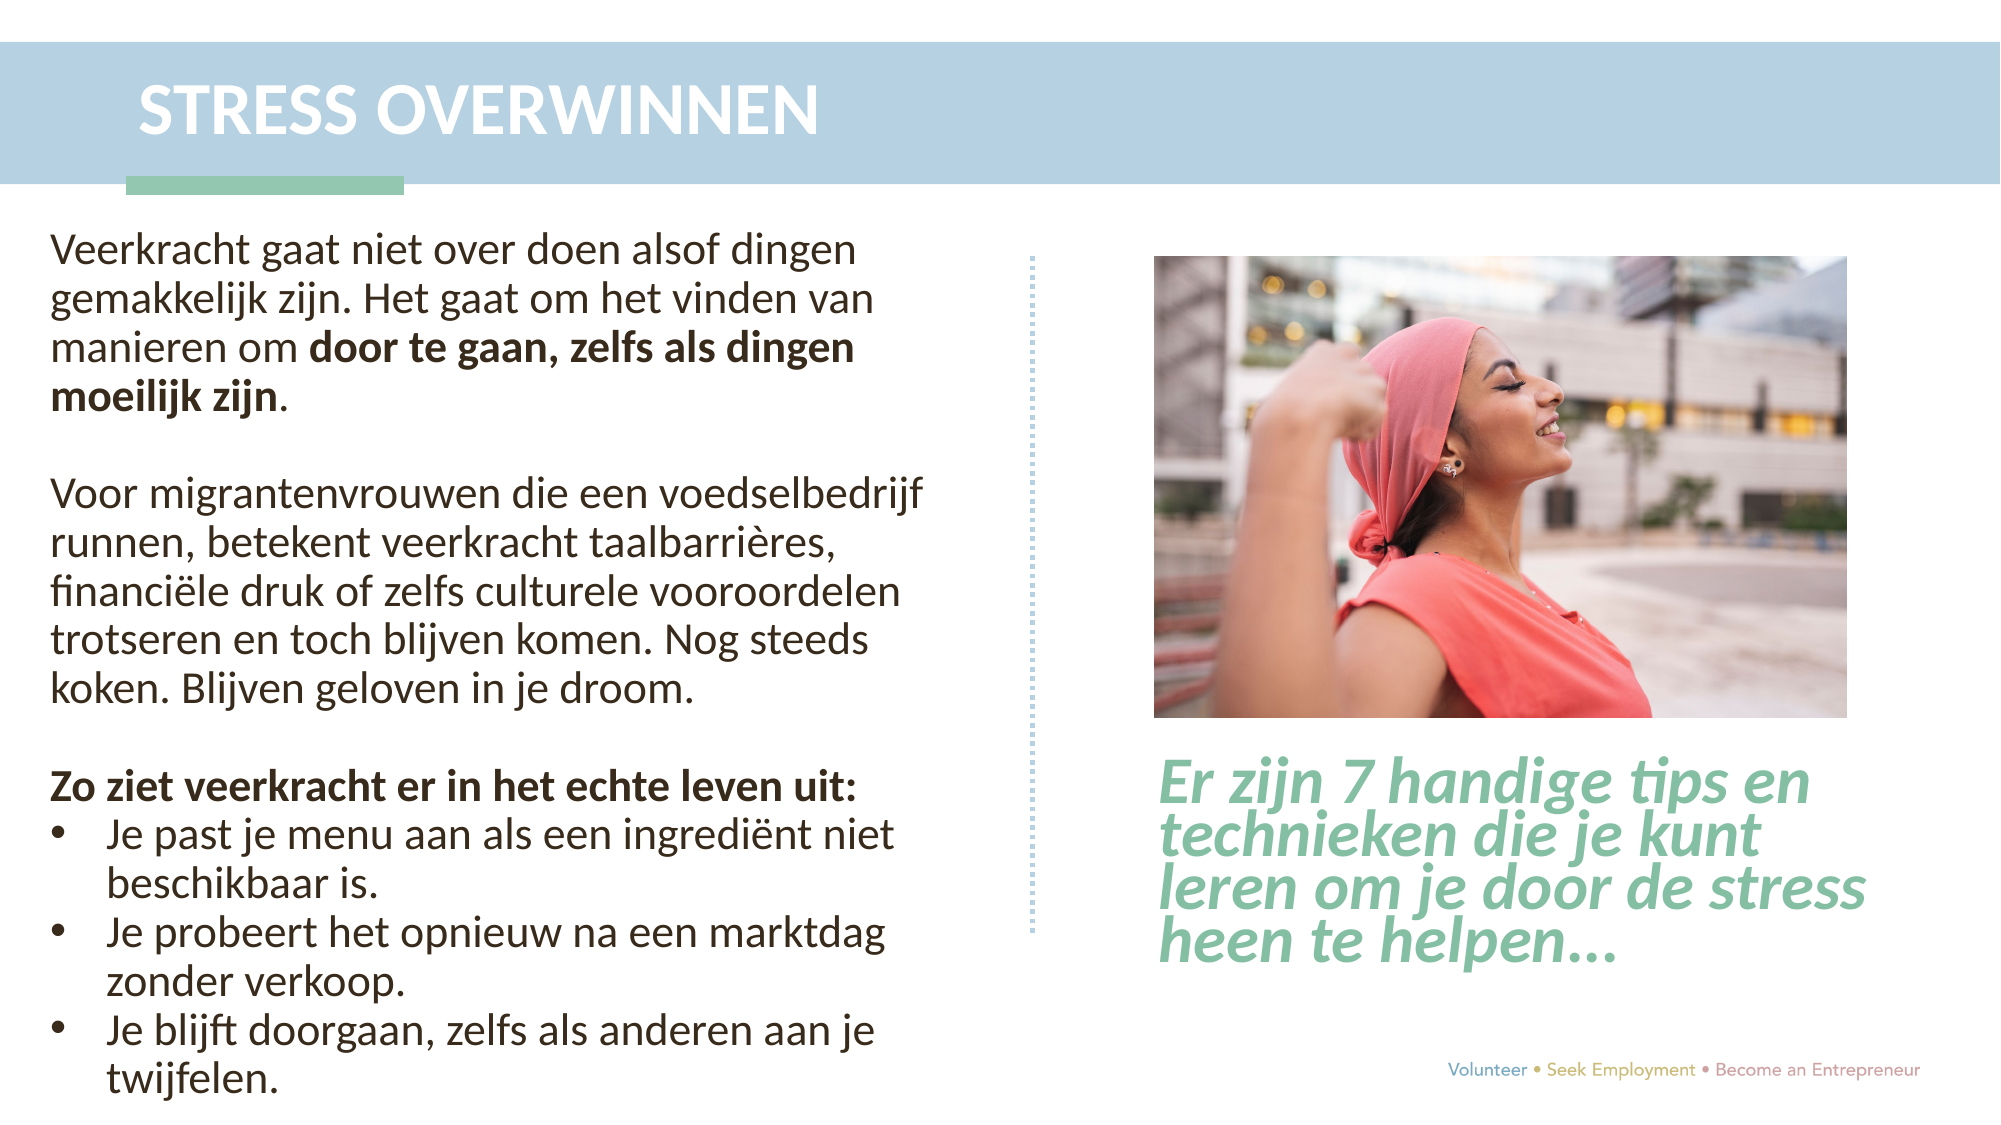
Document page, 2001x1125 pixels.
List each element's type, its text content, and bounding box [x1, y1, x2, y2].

picture [1896, 1046, 1971, 1103]
list Veerkracht gaat niet over doen alsof dingen gemakkelijk zijn. Het gaat om het vinden van manieren om door te gaan, zelfs als dingen moeilijk zijn. Voor migrantenvrouwen die een voedselbedrijf runnen, betekent veerkracht taalbarrières, financiële druk of zelfs culturele vooroordelen trotseren en toch blijven komen. Nog steeds koken. Blijven geloven in je droom. Zo ziet veerkracht er in het echte leven uit: Je past je menu aan als een ingrediënt niet beschikbaar is. Je probeert het opnieuw na een marktdag zonder verkoop. Je blijft doorgaan, zelfs als anderen aan je twijfelen. [34, 217, 968, 932]
list STRESS OVERWINNEN [123, 51, 1913, 170]
text_box Er zijn 7 handige tips en technieken die je kunt leren om je door de stress heen te helpen... [1143, 756, 1896, 1125]
picture [1154, 256, 1847, 718]
